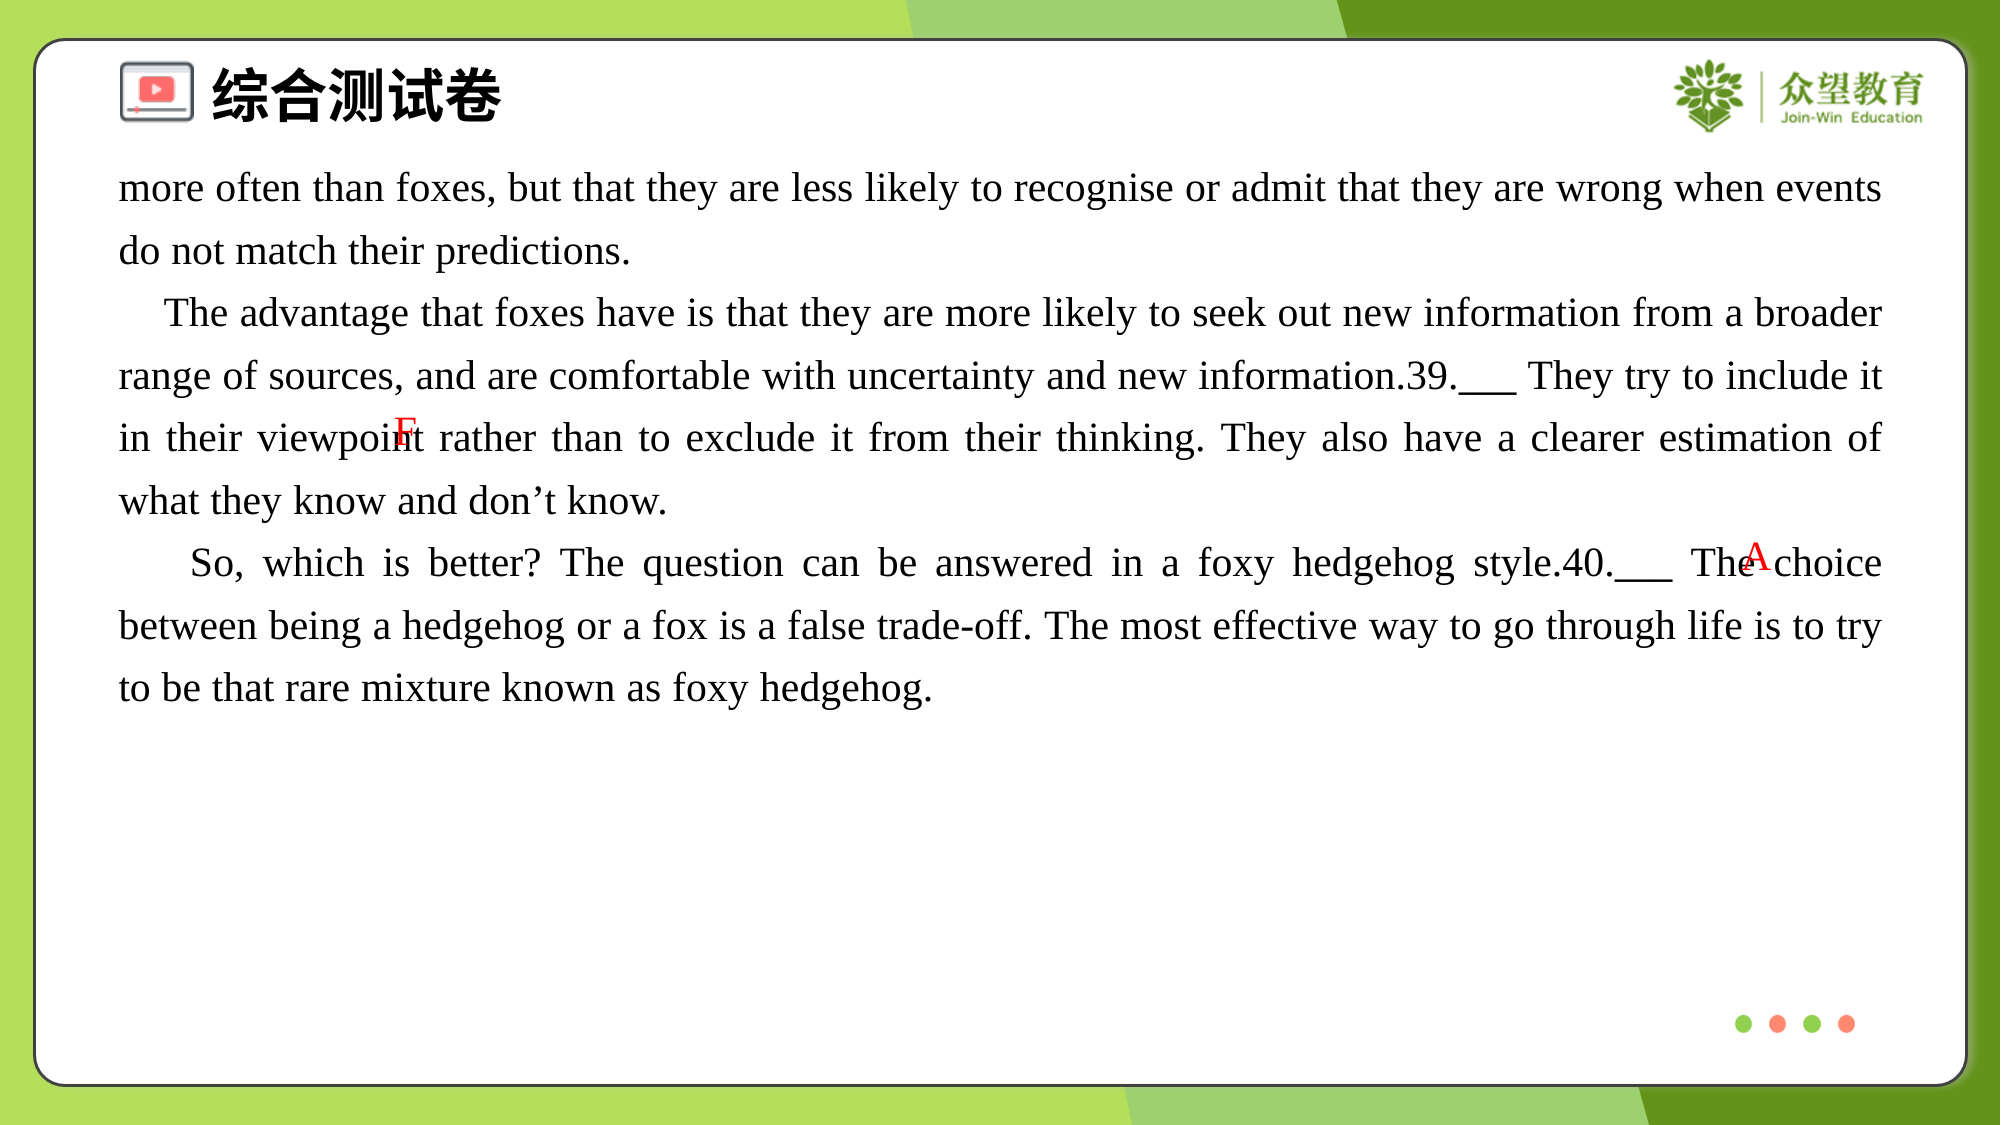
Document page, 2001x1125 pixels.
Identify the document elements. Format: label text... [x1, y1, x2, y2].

picture [0, 0, 2000, 1125]
text_box F [389, 391, 422, 449]
text_box more often than foxes, but that they are less likely to recognise or admit that they are wrong when events do not match their predictions. The advantage that foxes have is that they are more likely to seek out new information from a broader range of sources, and are comfortable with uncertainty and new information.39.___ They try to include it in their viewpoint rather than to exclude it from their thinking. They also have a clearer estimation of what they know and don’t know. So, which is better? The question can be answered in a foxy hedgehog style.40.___ The choice between being a hedgehog or a fox is a false trade-off. The most effective way to go through life is to try to be that rare mixture known as foxy hedgehog. [118, 147, 1883, 705]
text_box A [1736, 516, 1777, 574]
